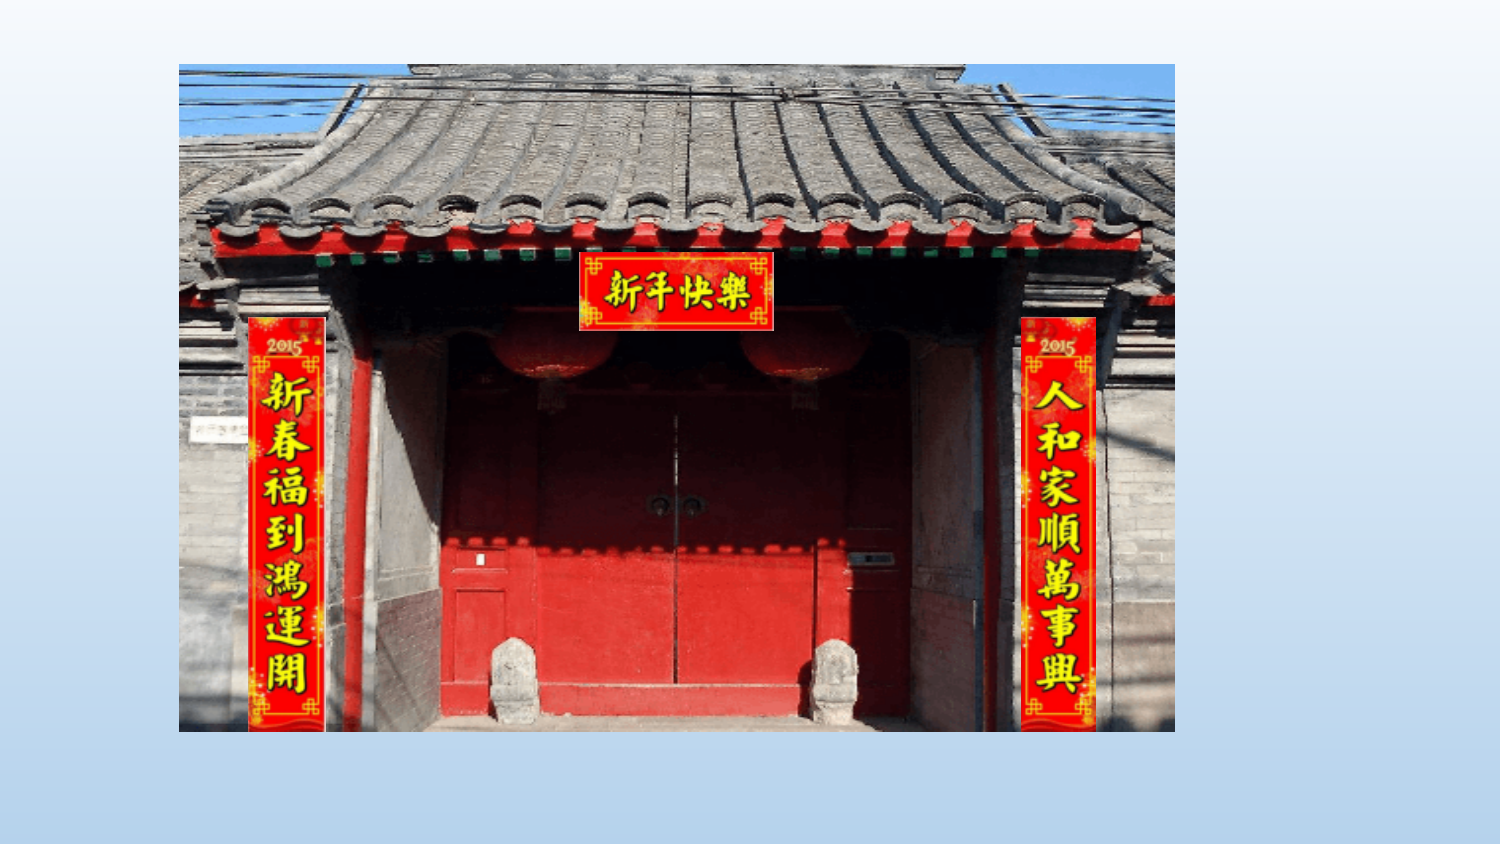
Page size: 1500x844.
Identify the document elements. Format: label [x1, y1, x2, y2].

picture [179, 63, 1175, 732]
